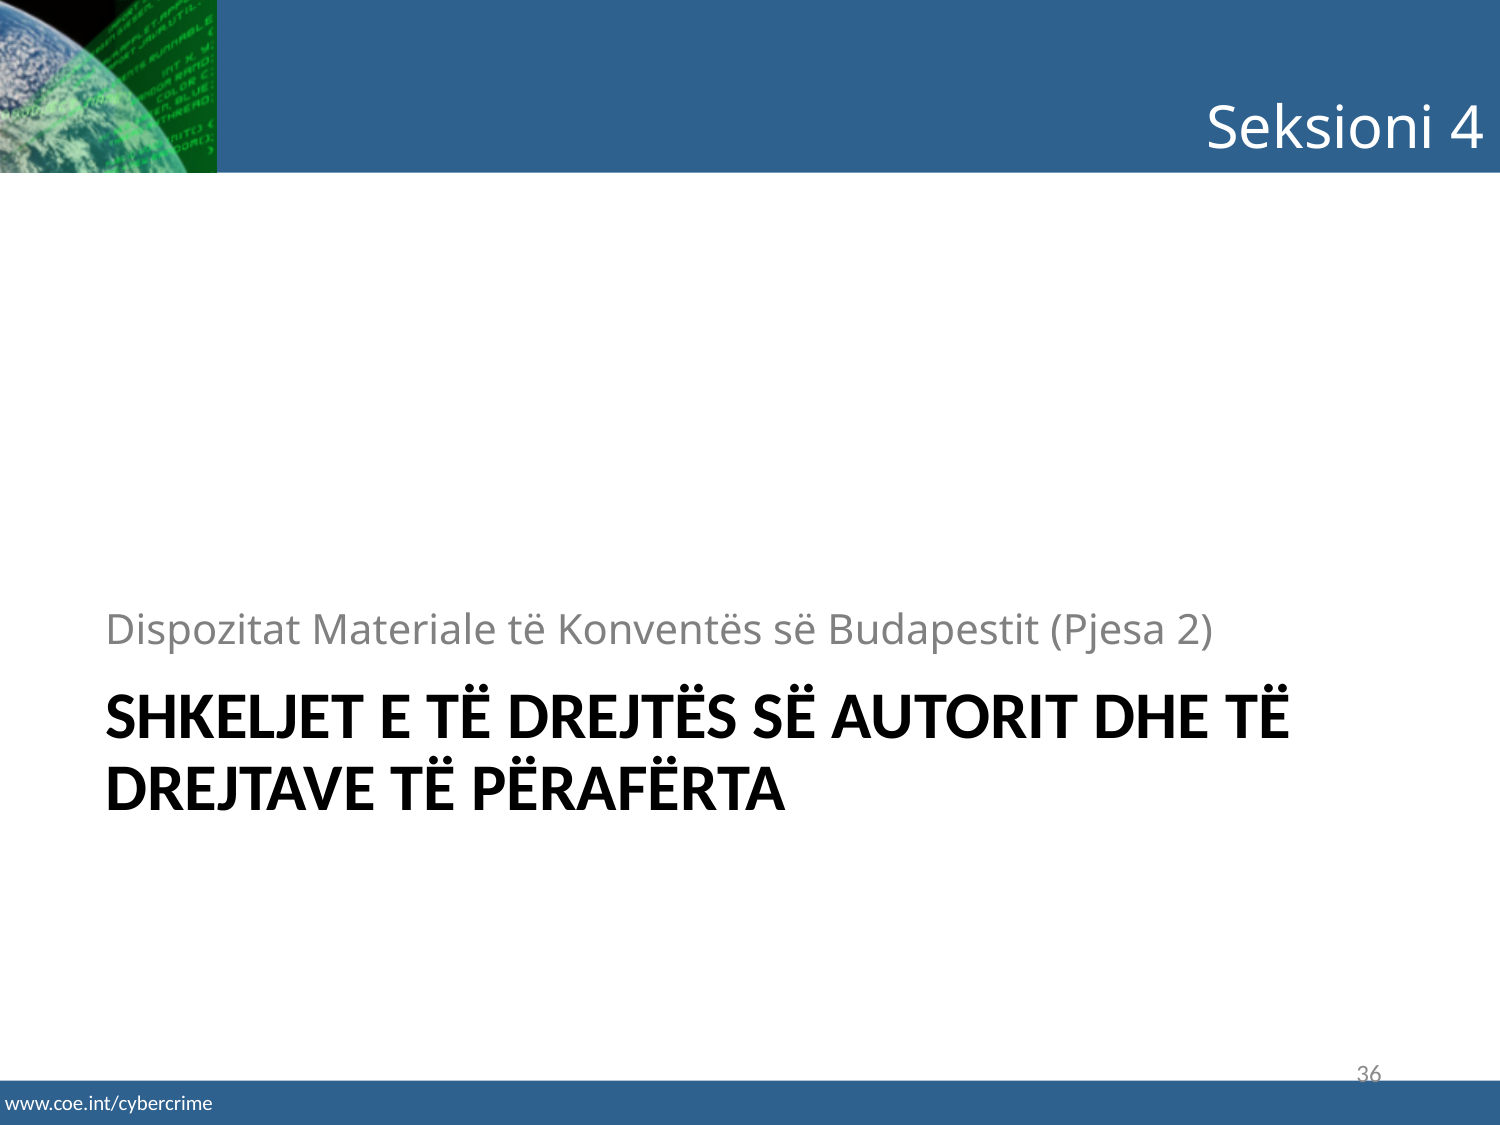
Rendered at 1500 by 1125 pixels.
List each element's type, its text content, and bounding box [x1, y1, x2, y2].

title SHKELJET E TË DREJTËS SË AUTORIT DHE TË DREJTAVE TË PËRAFËRTA [90, 674, 1385, 920]
picture [0, 0, 217, 173]
slide_number 36 [1059, 1042, 1397, 1103]
list Seksioni 4 [461, 0, 1500, 170]
list Dispozitat Materiale të Konventës së Budapestit (Pjesa 2) [90, 601, 1385, 674]
